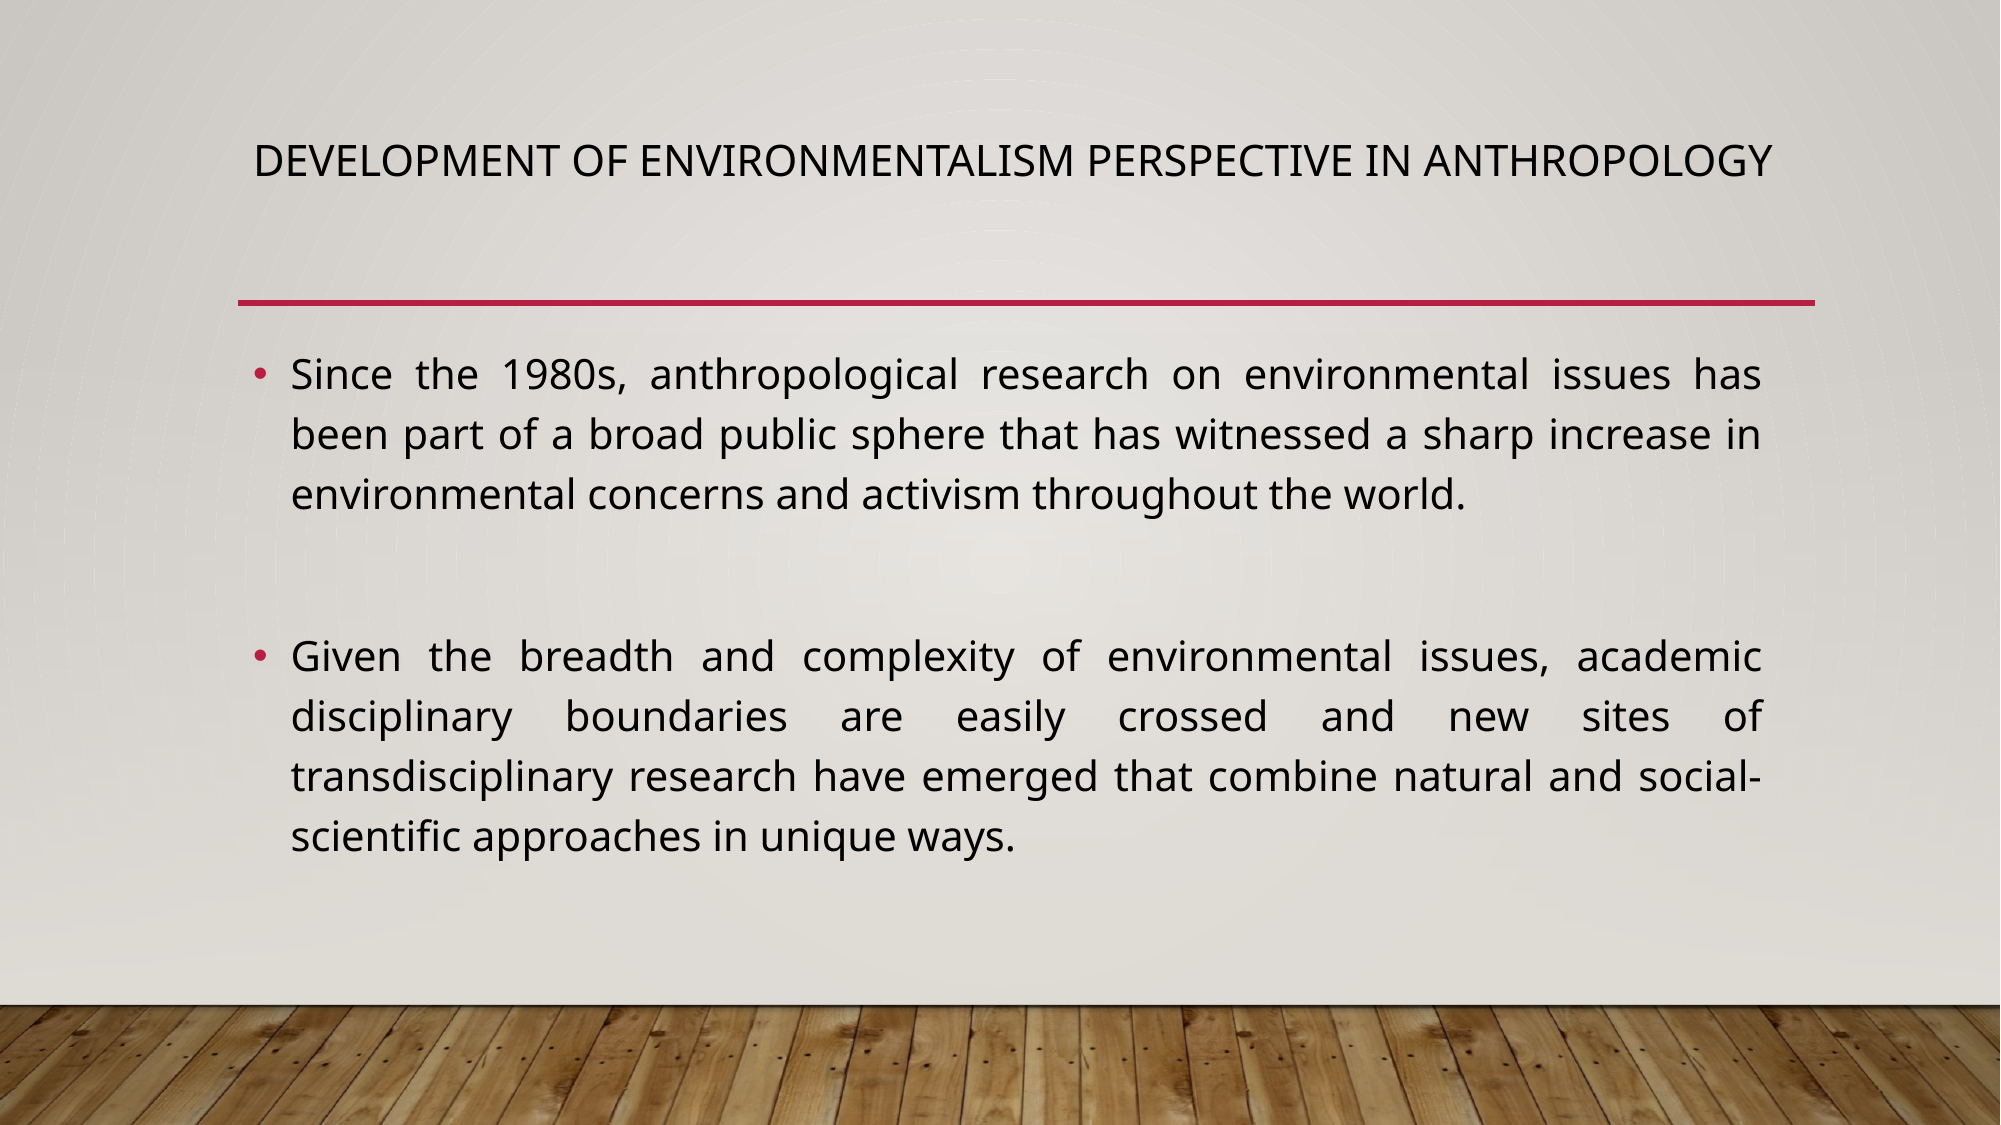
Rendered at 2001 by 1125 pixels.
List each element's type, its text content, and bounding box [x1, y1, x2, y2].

picture [0, 1005, 2000, 1125]
list Since the 1980s, anthropological research on environmental issues has been part of a broad public sphere that has witnessed a sharp increase in environmental concerns and activism throughout the world. Given the breadth and complexity of environmental issues, academic disciplinary boundaries are easily crossed and new sites of transdisciplinary research have emerged that combine natural and social-scientific approaches in unique ways. [238, 330, 1778, 897]
title DEVELOPMENT OF ENVIRONMENTALISM PERSPECTIVE IN ANTHROPOLOGY [238, 131, 1814, 305]
